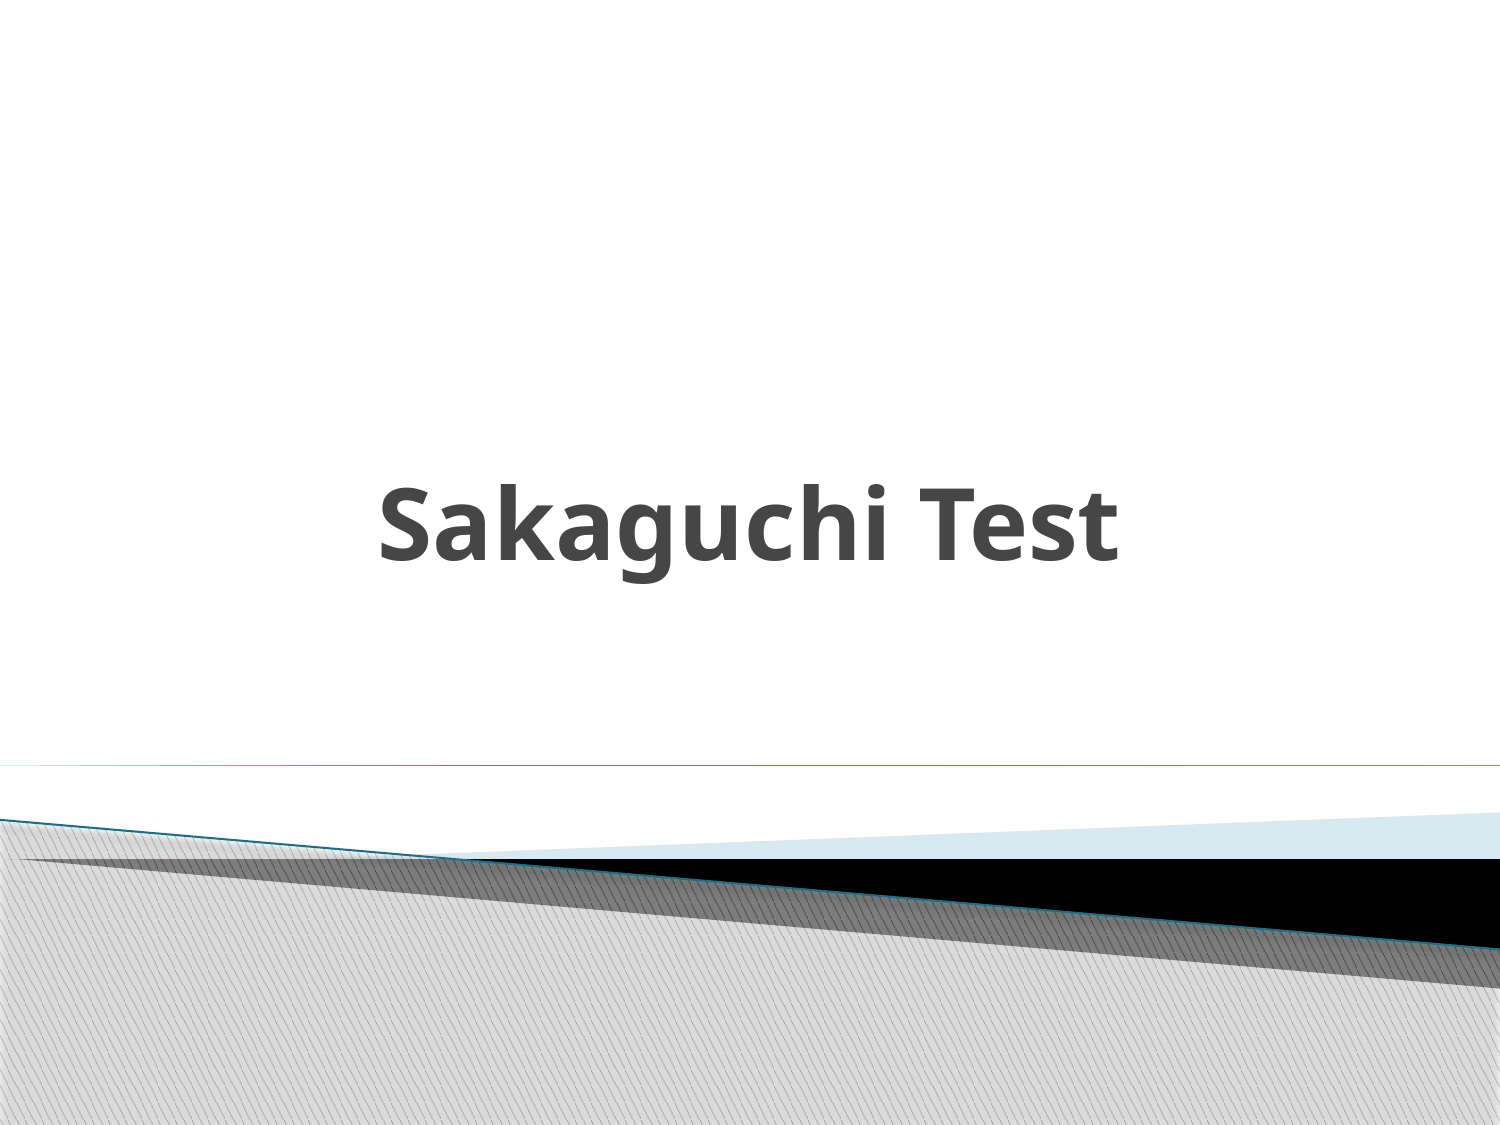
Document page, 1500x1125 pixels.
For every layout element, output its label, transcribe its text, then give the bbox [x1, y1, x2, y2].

title Sakaguchi Test [112, 287, 1388, 588]
picture [5, 859, 1500, 989]
